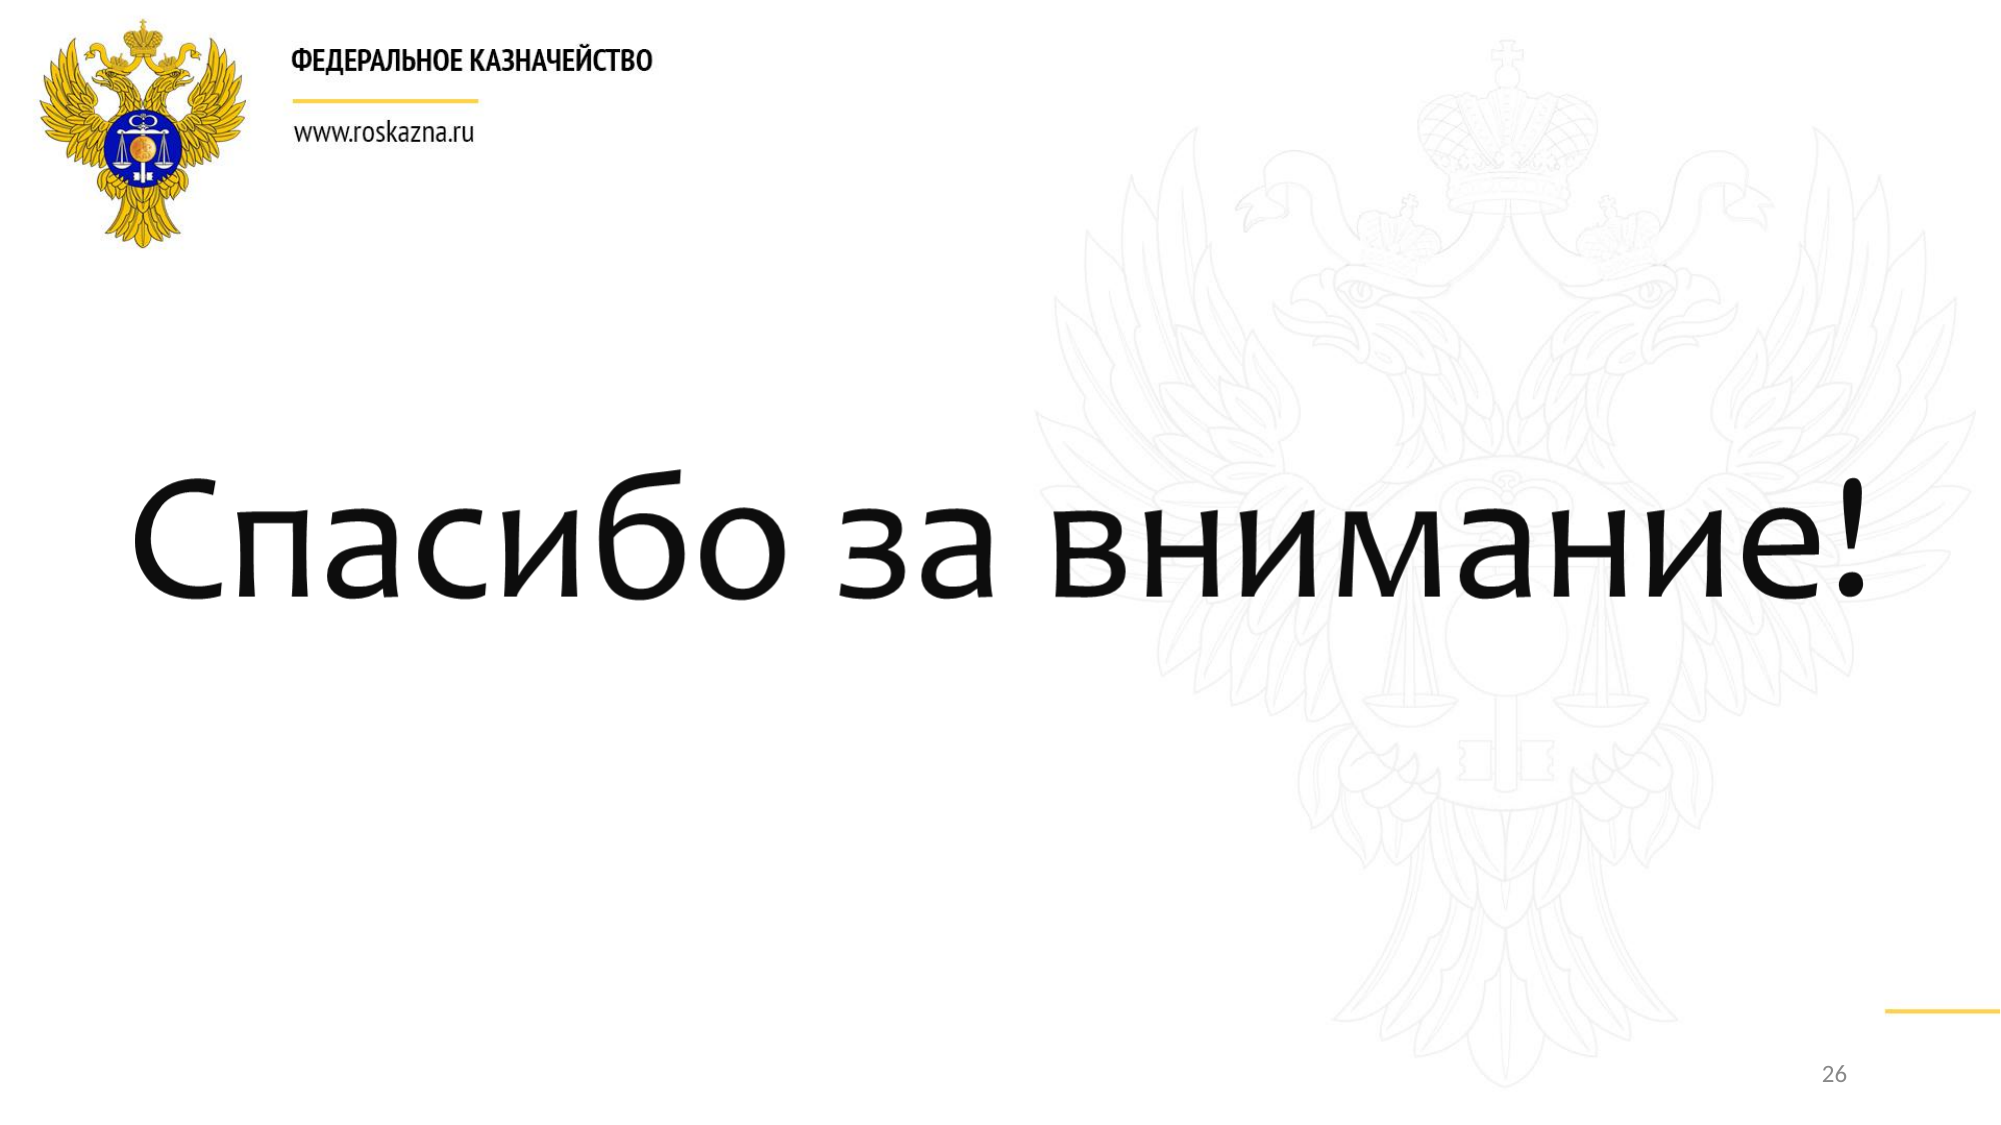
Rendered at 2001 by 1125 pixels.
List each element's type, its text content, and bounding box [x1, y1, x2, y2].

slide_number 26 [1412, 1042, 1863, 1103]
picture [0, 0, 2001, 1125]
